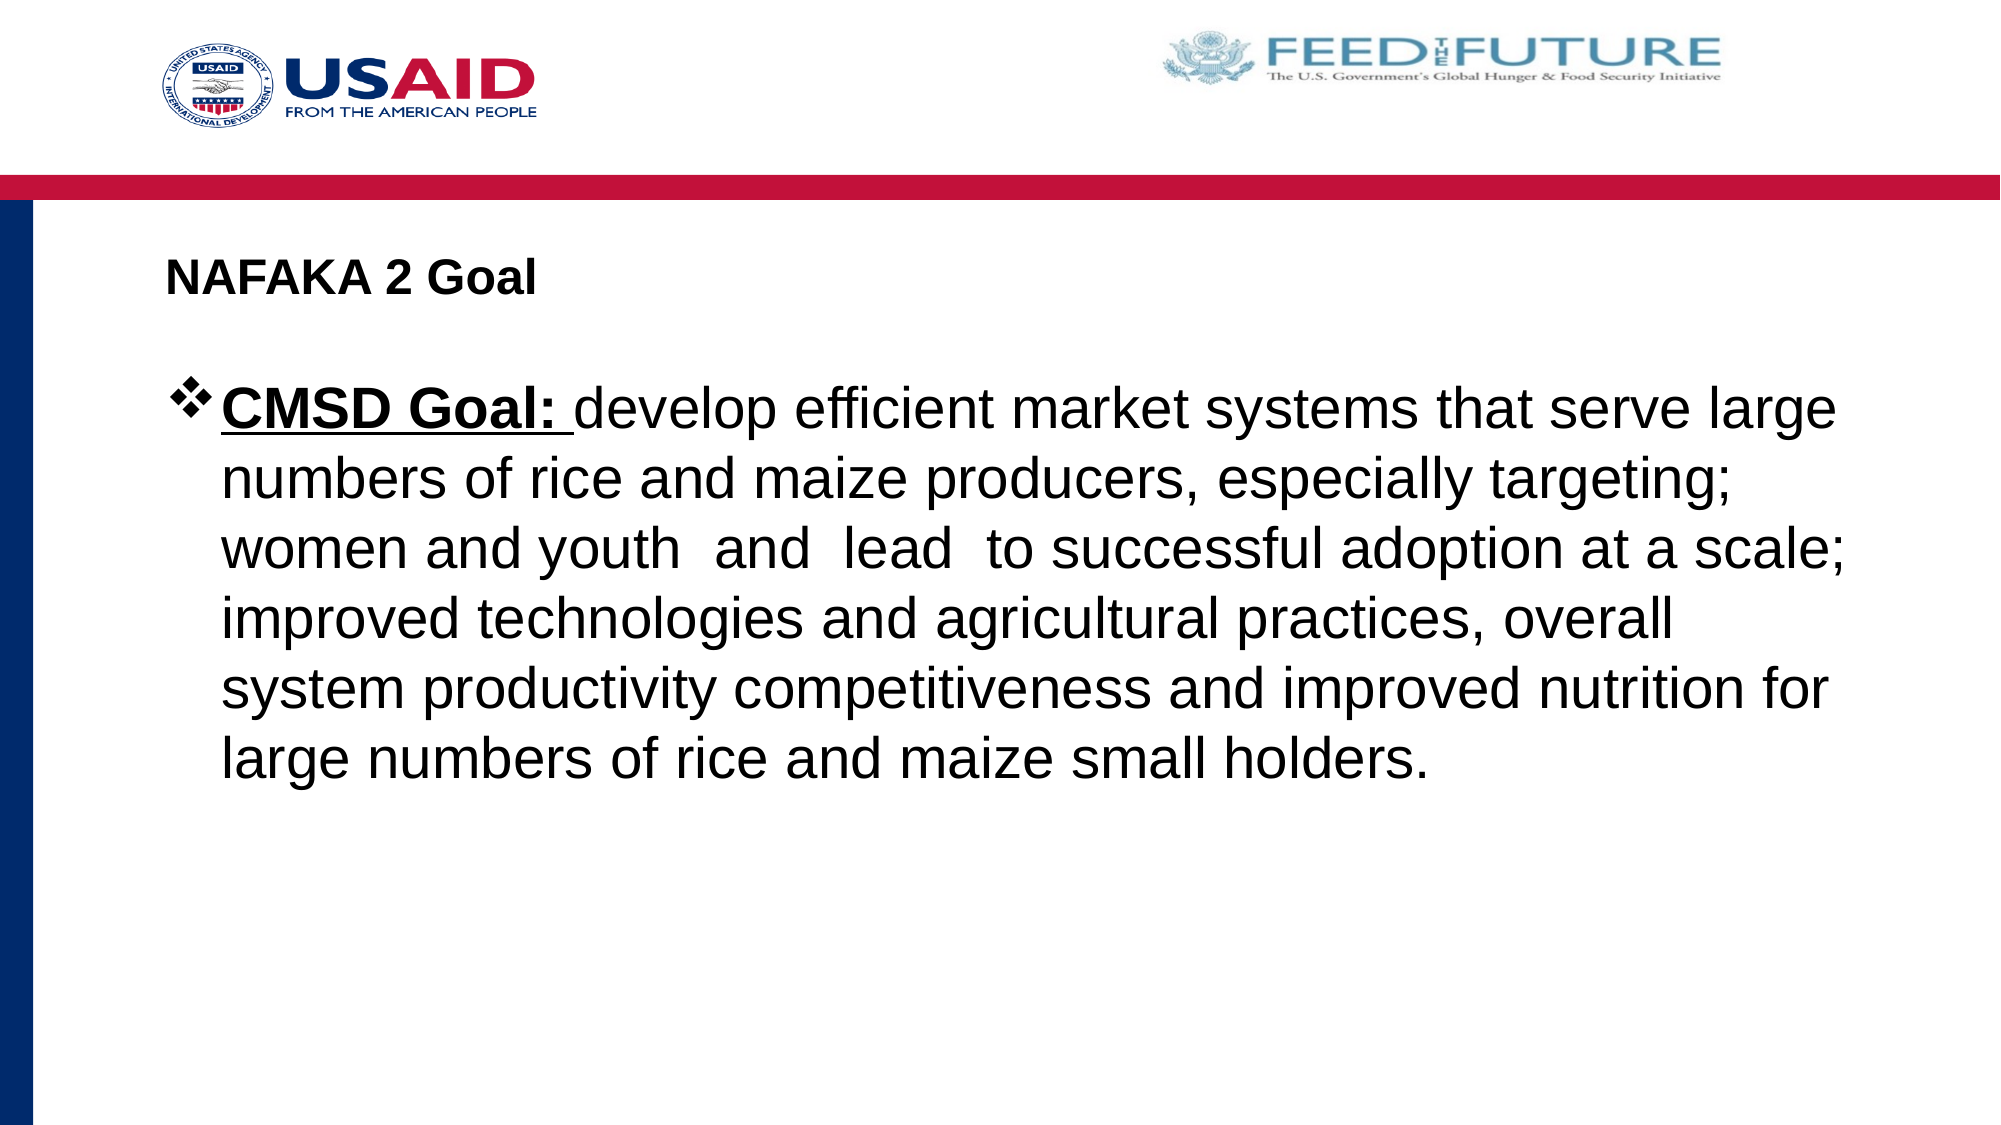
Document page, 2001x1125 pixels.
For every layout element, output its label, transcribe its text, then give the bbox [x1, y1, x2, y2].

picture [107, 17, 590, 158]
title NAFAKA 2 Goal [150, 237, 1850, 338]
list CMSD Goal: develop efficient market systems that serve large numbers of rice and maize producers, especially targeting; women and youth and lead to successful adoption at a scale; improved technologies and agricultural practices, overall system productivity competitiveness and improved nutrition for large numbers of rice and maize small holders. [150, 362, 1888, 925]
picture [1116, 11, 1837, 152]
